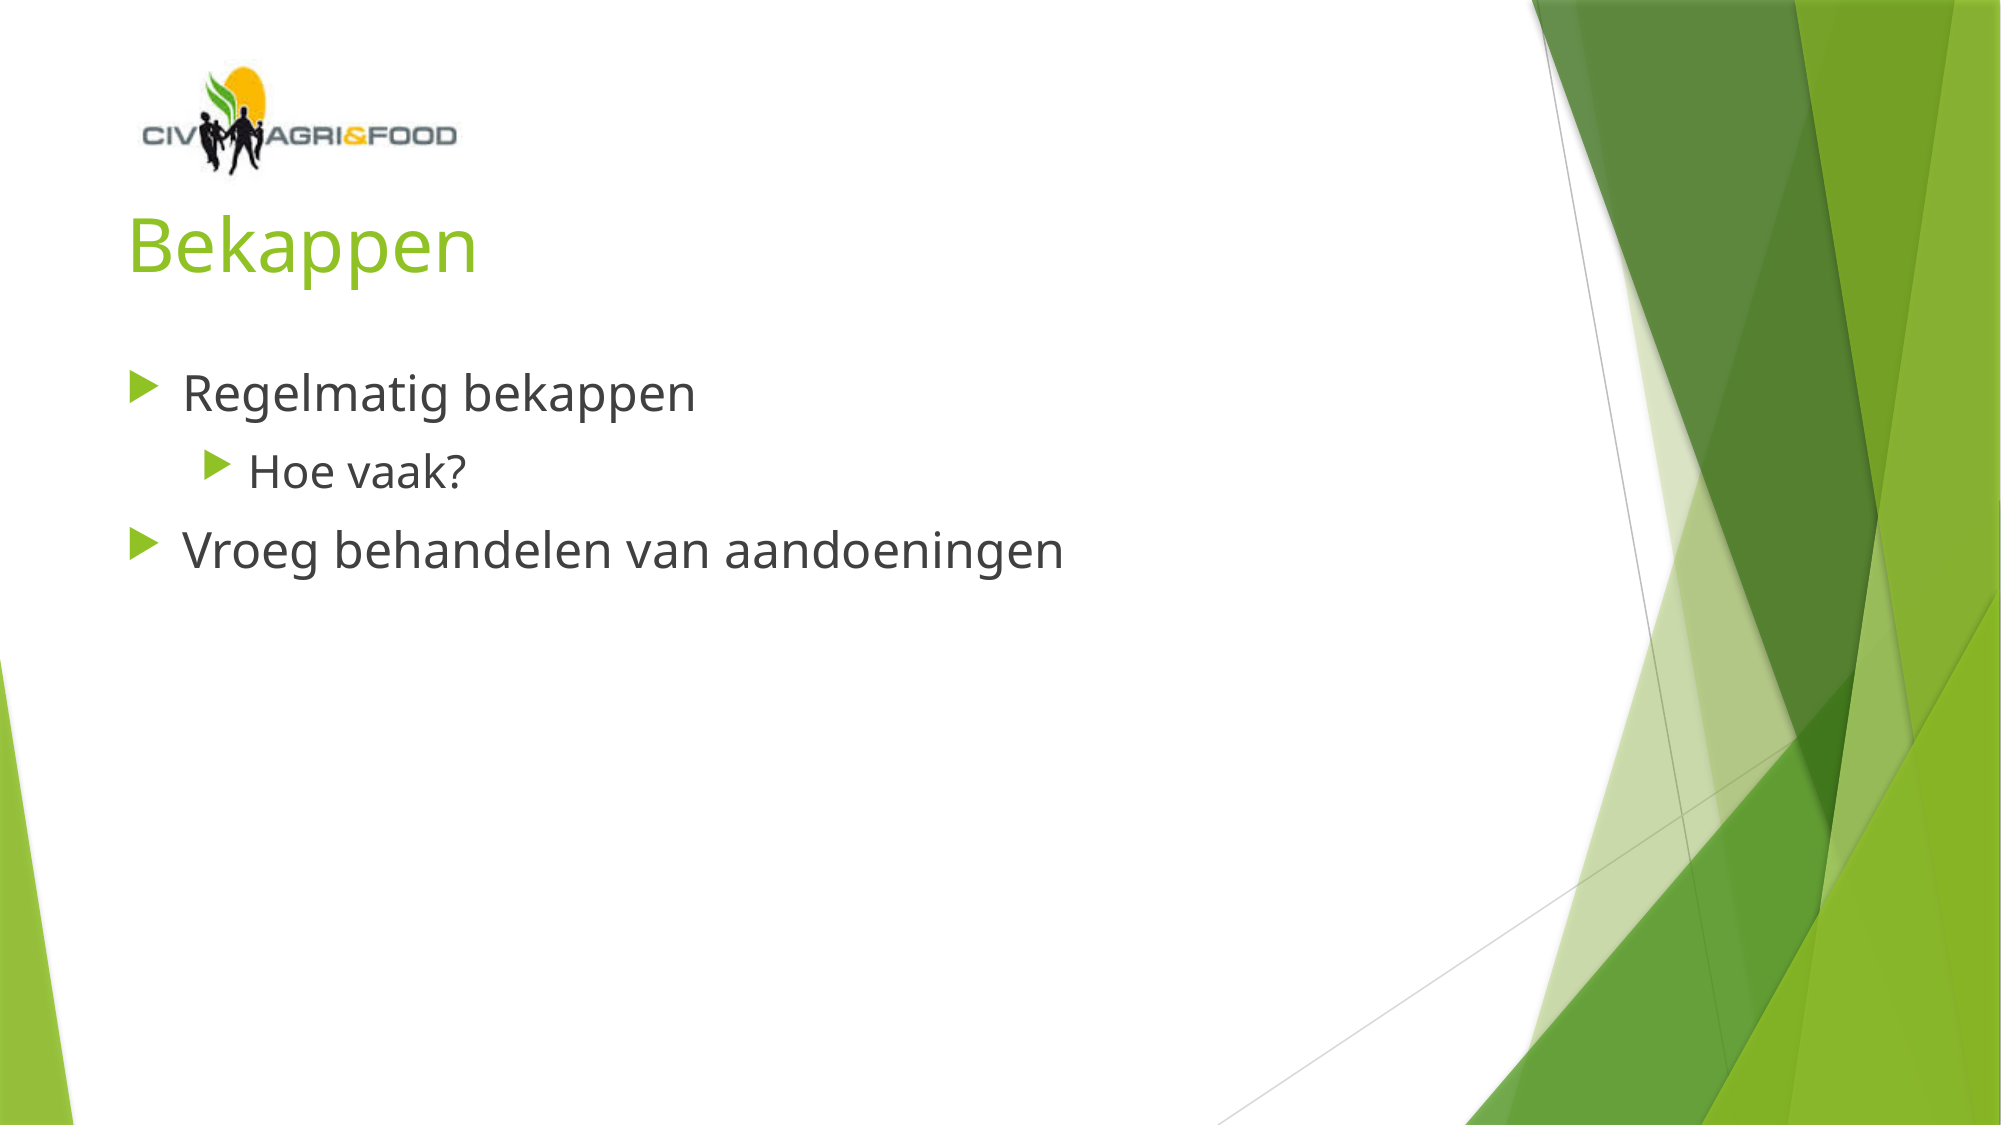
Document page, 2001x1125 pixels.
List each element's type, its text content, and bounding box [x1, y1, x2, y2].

picture [137, 59, 463, 99]
title Bekappen [111, 99, 1522, 317]
list Regelmatig bekappen Hoe vaak? Vroeg behandelen van aandoeningen [111, 354, 1522, 992]
